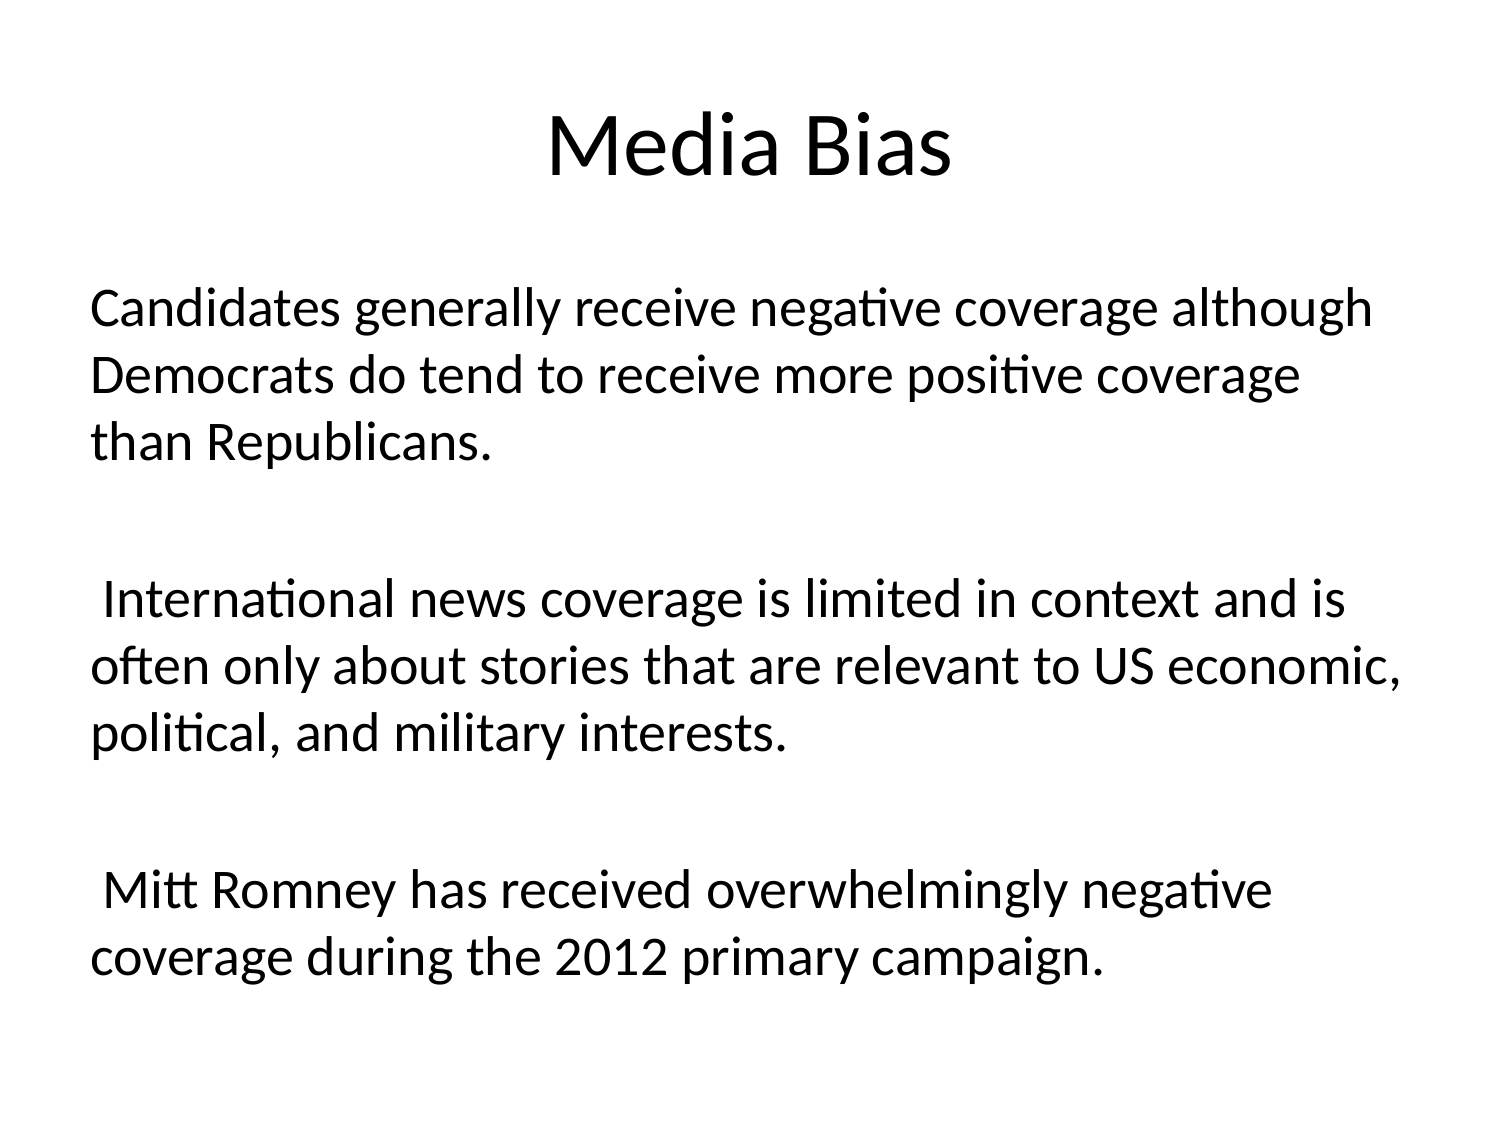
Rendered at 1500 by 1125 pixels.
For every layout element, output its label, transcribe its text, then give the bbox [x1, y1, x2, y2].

title Media Bias [75, 45, 1425, 233]
list Candidates generally receive negative coverage although Democrats do tend to receive more positive coverage than Republicans. International news coverage is limited in context and is often only about stories that are relevant to US economic, political, and military interests. Mitt Romney has received overwhelmingly negative coverage during the 2012 primary campaign. [75, 262, 1425, 1005]
